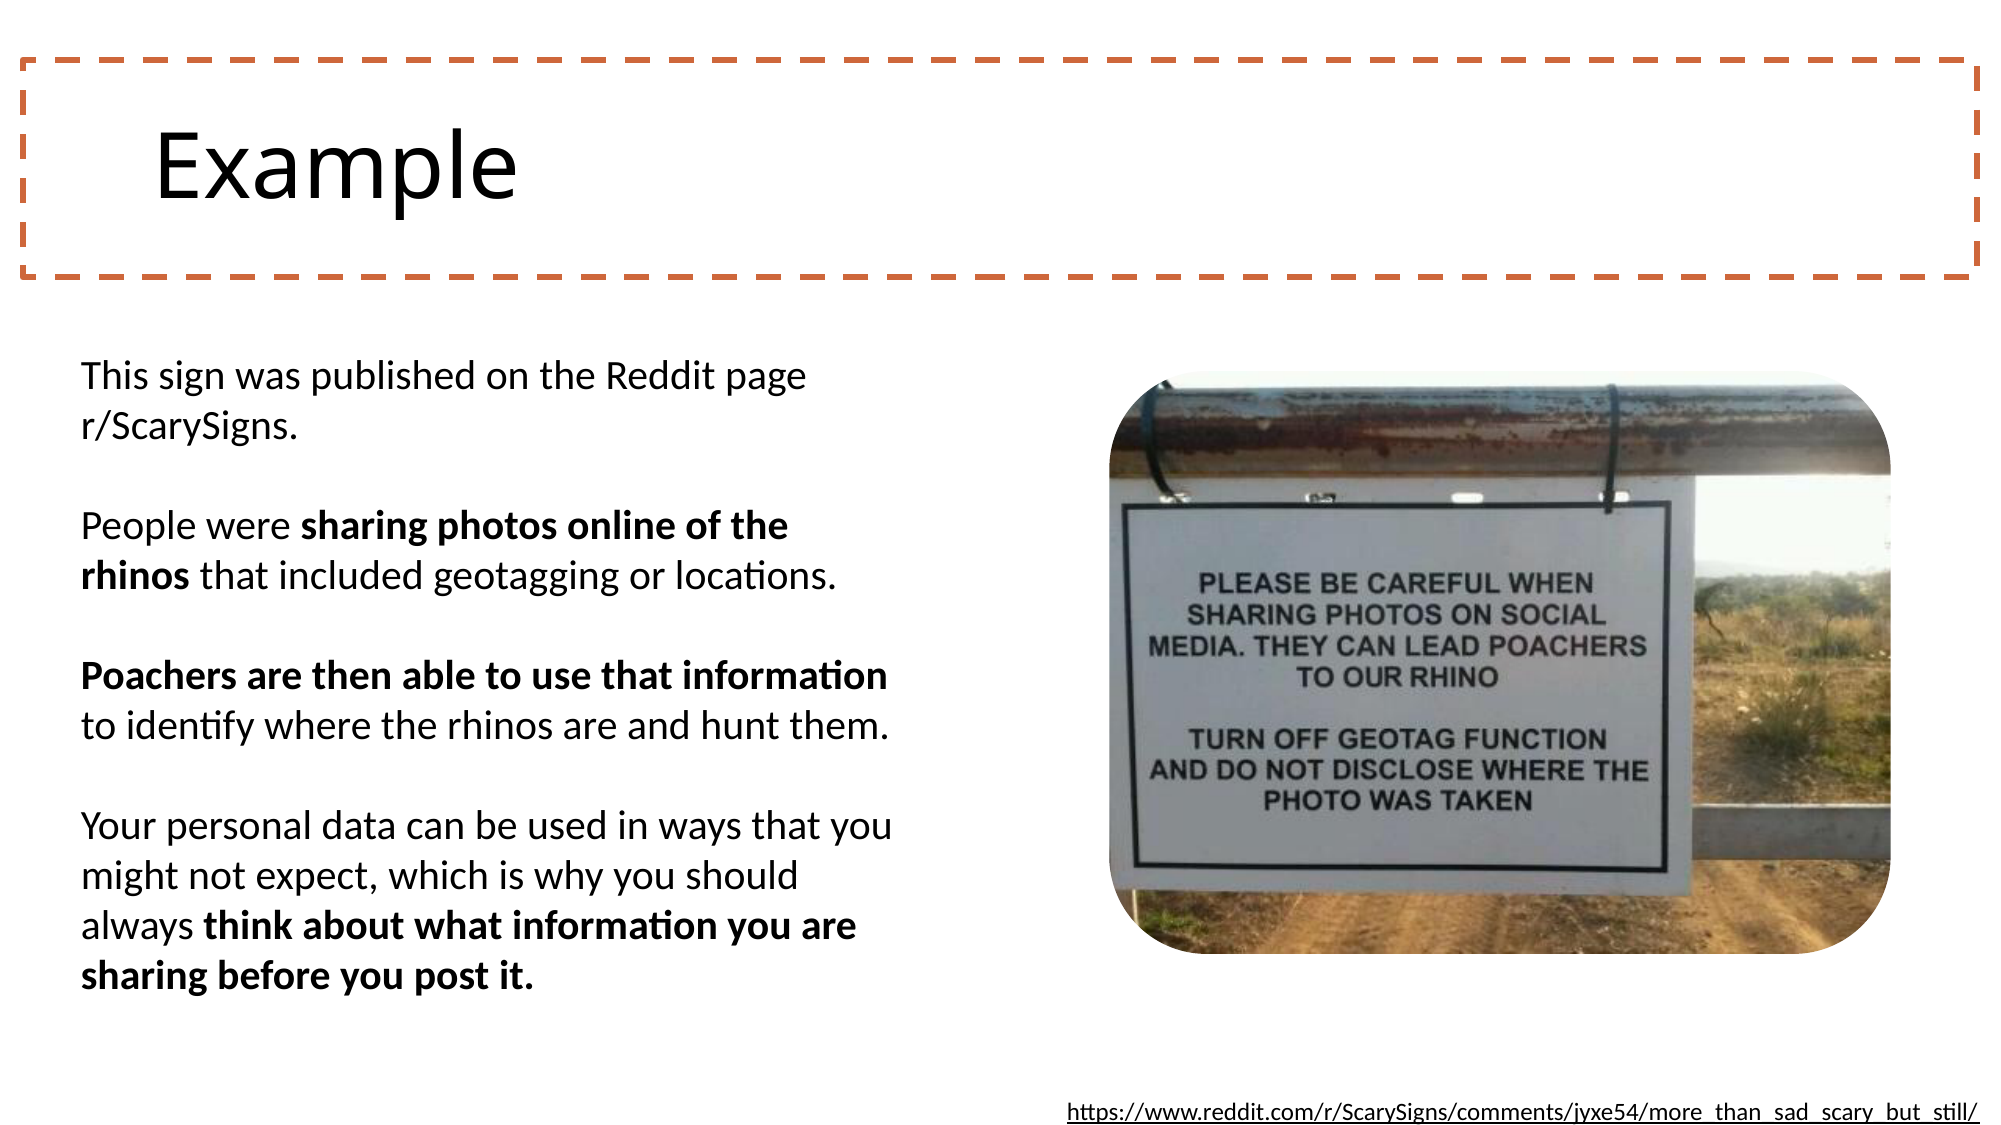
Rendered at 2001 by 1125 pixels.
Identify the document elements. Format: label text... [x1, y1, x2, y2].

picture [1109, 371, 1891, 954]
title Example [137, 59, 1863, 278]
text_box https://www.reddit.com/r/ScarySigns/comments/jyxe54/more_than_sad_scary_but_still/ [999, 1088, 2000, 1125]
text_box This sign was published on the Reddit page r/ScarySigns. People were sharing photos online of the rhinos that included geotagging or locations. Poachers are then able to use that information to identify where the rhinos are and hunt them. Your personal data can be used in ways that you might not expect, which is why you should always think about what information you are sharing before you post it. [66, 340, 921, 1006]
